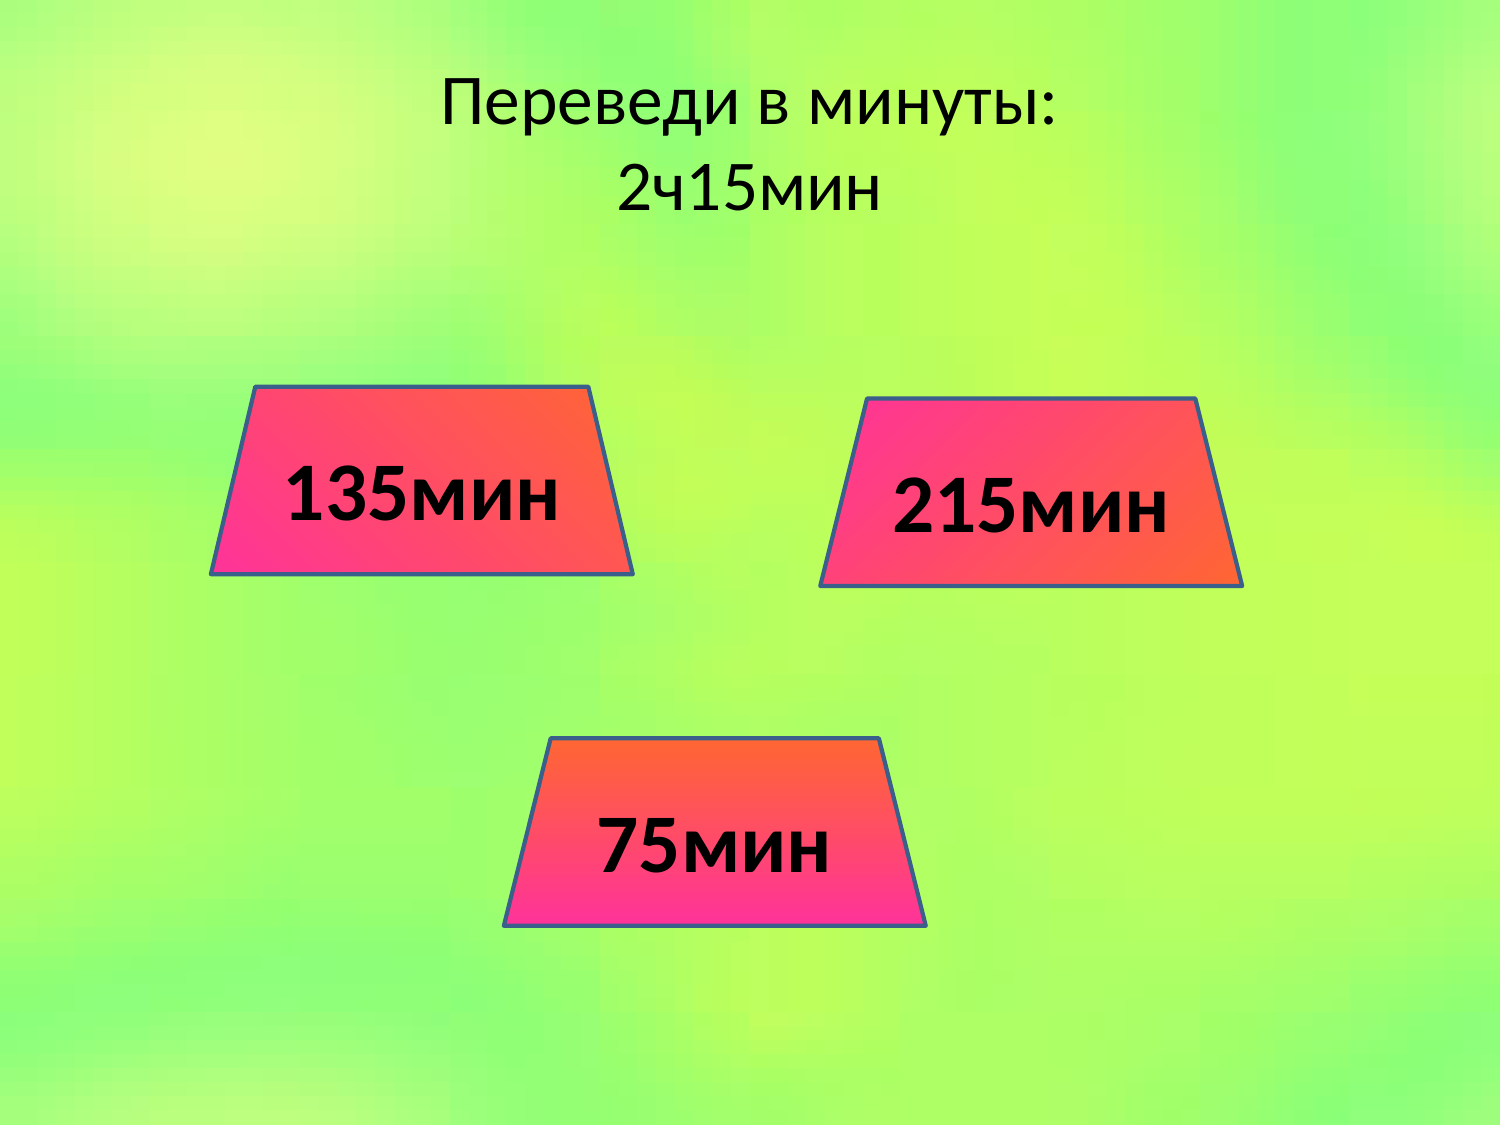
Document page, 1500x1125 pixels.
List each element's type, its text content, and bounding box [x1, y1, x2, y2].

text_box 75мин [501, 736, 928, 928]
title Переведи в минуты: 2ч15мин [75, 45, 1425, 233]
text_box 135мин [208, 384, 635, 577]
picture [0, 0, 1500, 1125]
text_box 215мин [818, 396, 1245, 589]
